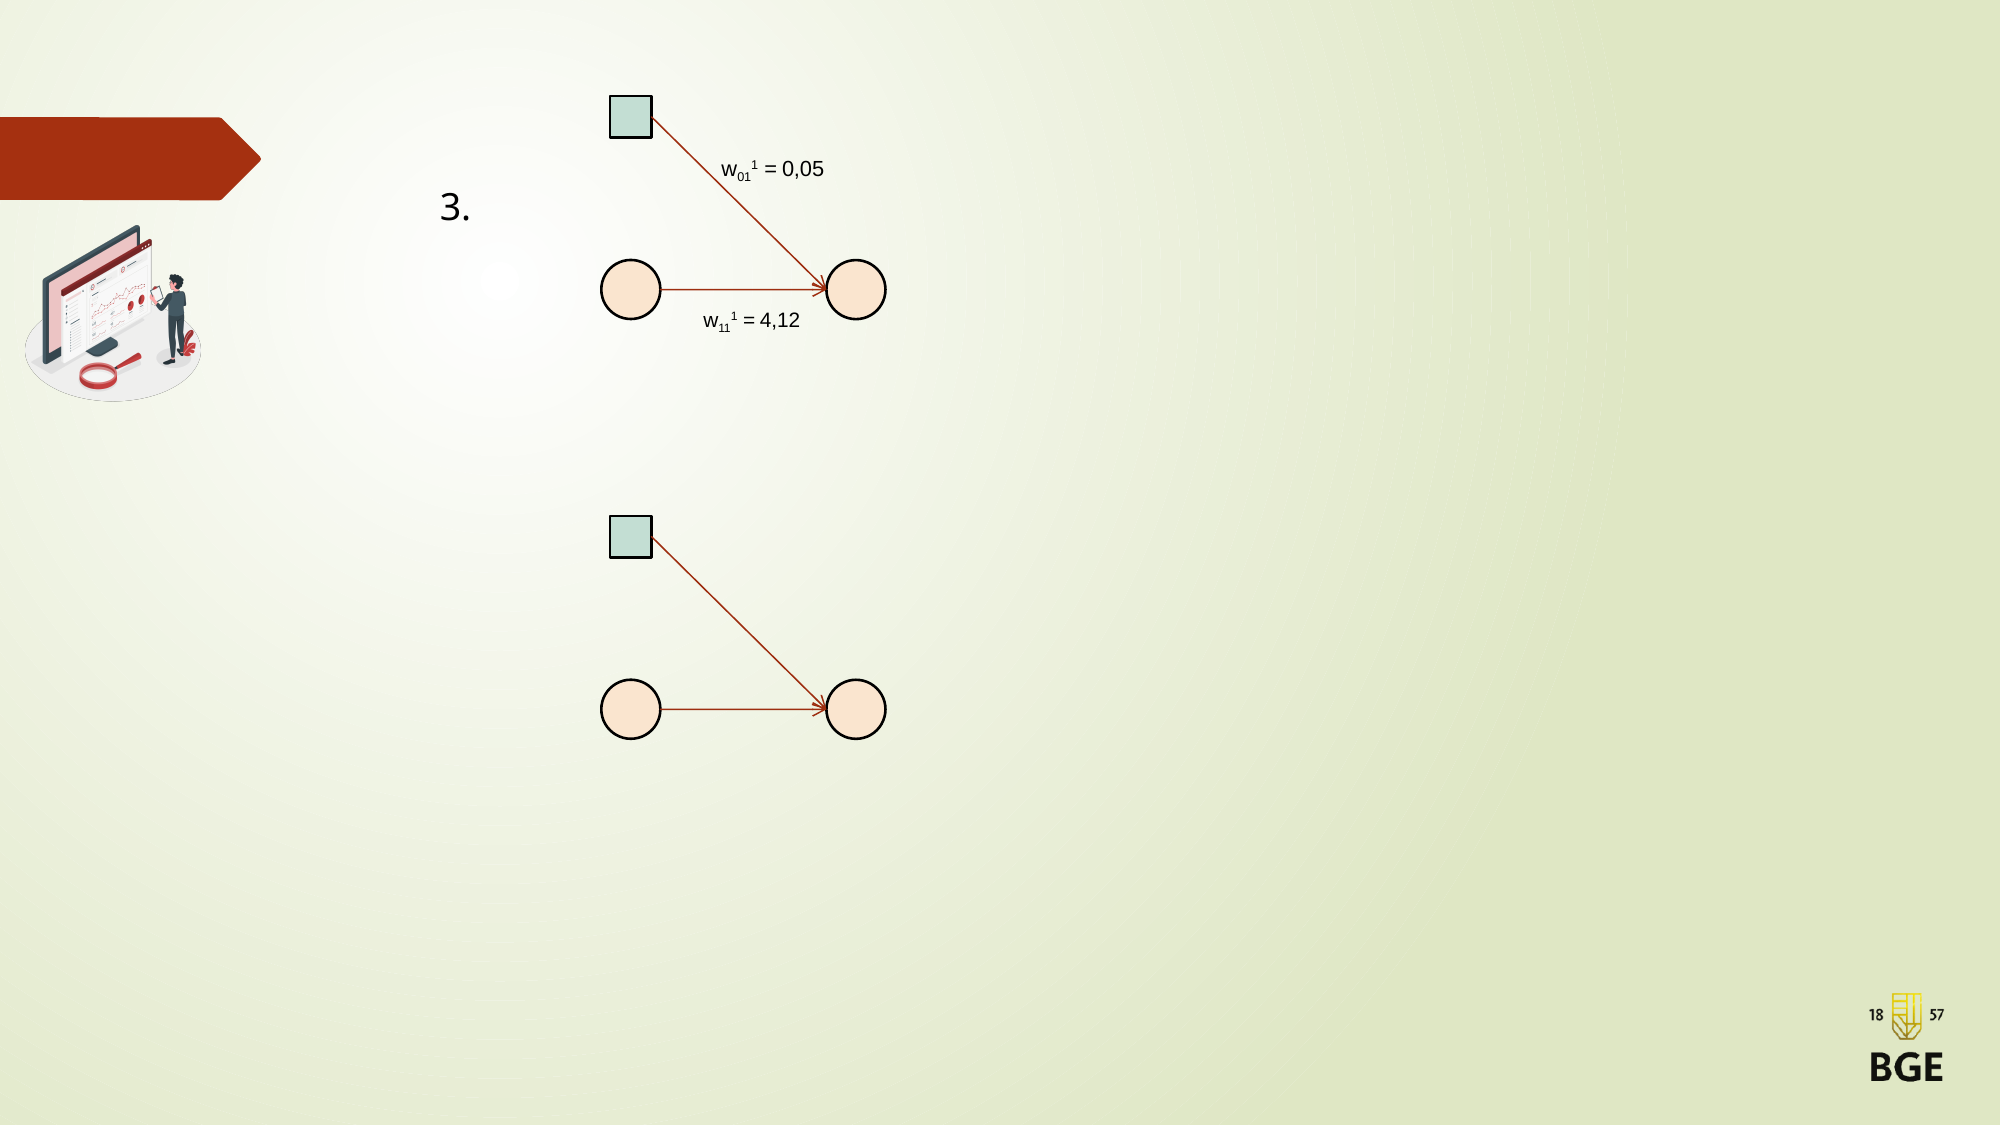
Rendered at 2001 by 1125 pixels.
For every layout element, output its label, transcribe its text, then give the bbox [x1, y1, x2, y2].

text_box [601, 95, 886, 340]
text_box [651, 536, 827, 710]
text_box 3. [425, 175, 487, 236]
text_box [826, 678, 887, 741]
text_box [609, 515, 653, 559]
text_box [600, 678, 661, 741]
picture [1853, 984, 1958, 1090]
picture [17, 217, 208, 408]
